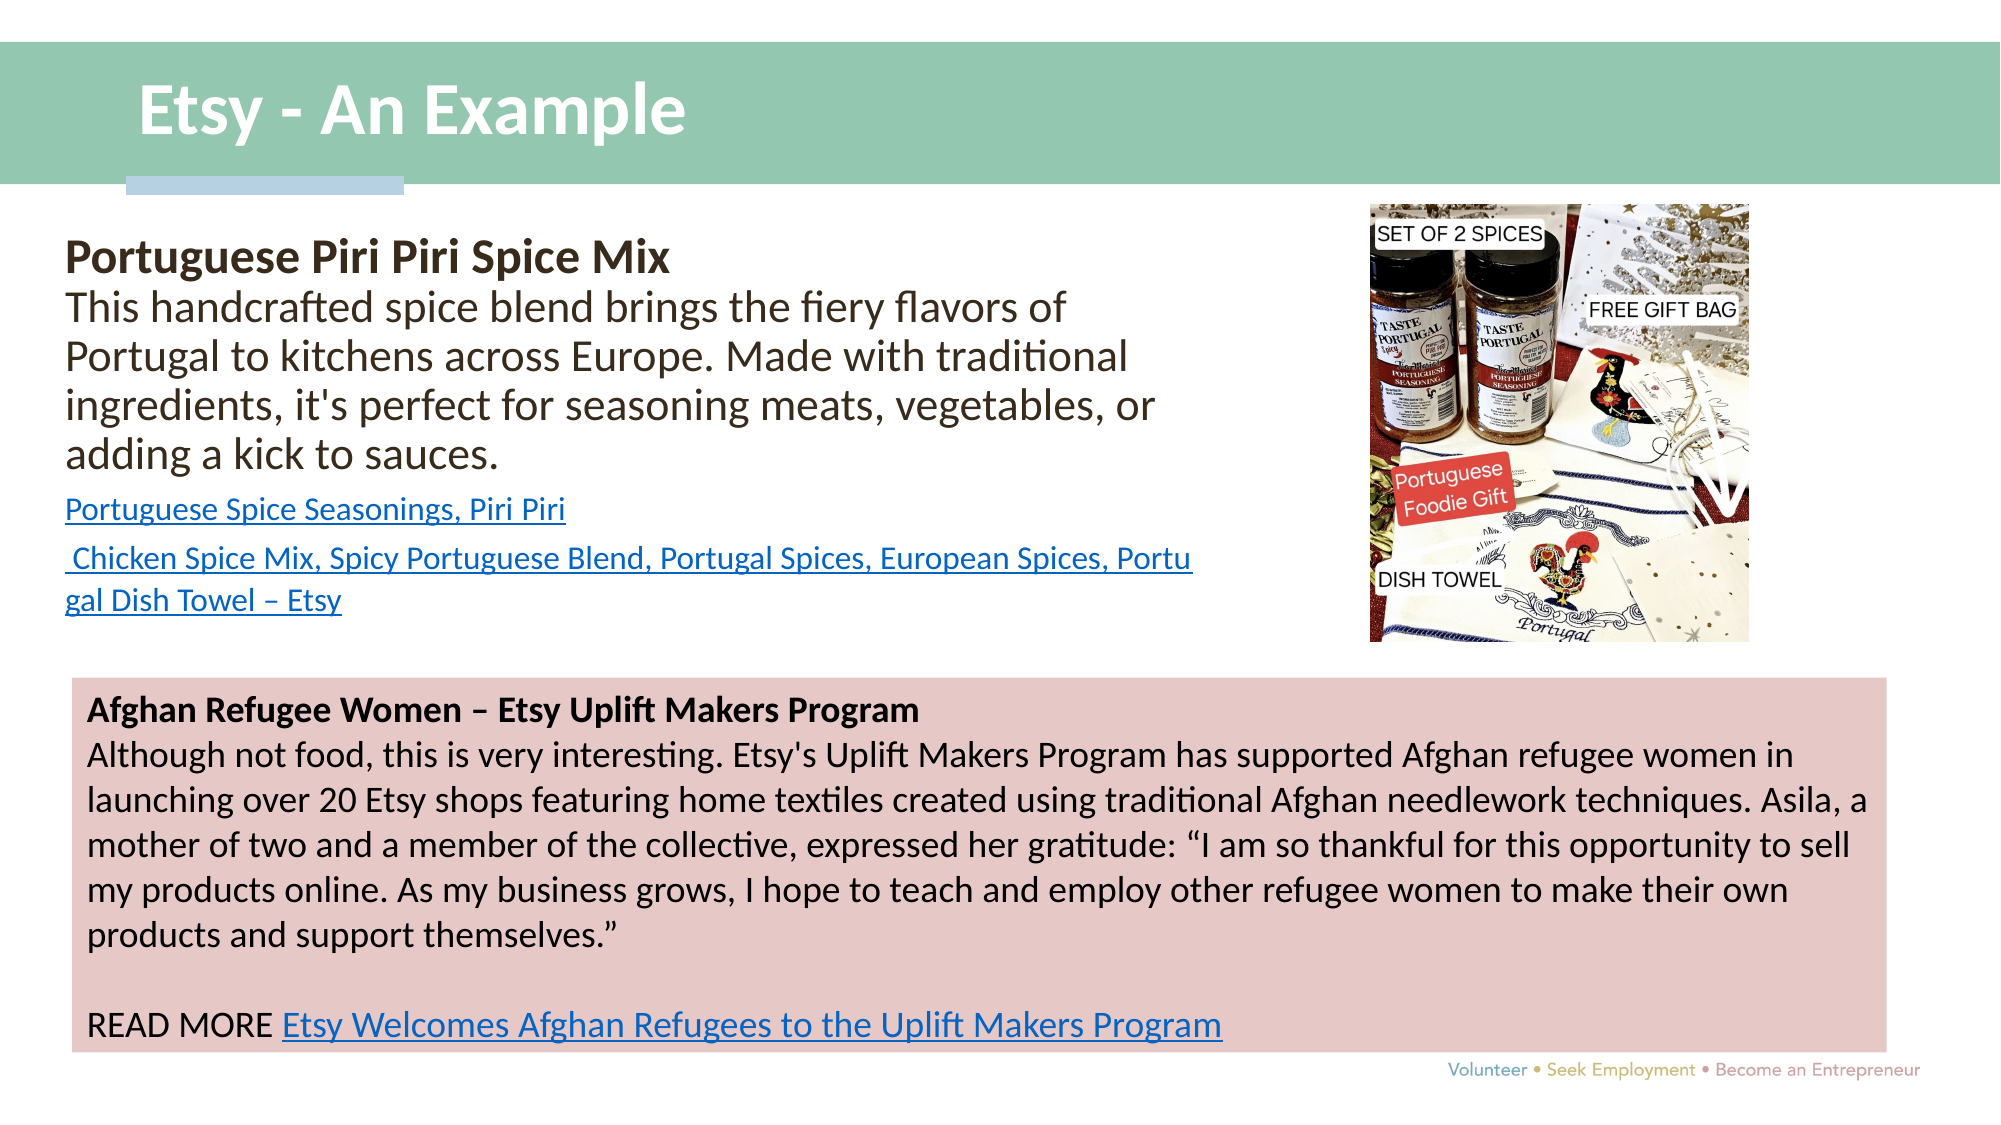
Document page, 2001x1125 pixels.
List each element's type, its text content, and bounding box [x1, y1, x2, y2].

list Etsy - An Example [123, 51, 1913, 170]
picture [1370, 204, 1749, 642]
text_box Portuguese Piri Piri Spice Mix This handcrafted spice blend brings the fiery flavors of Portugal to kitchens across Europe. Made with traditional ingredients, it's perfect for seasoning meats, vegetables, or adding a kick to sauces. Portuguese Spice Seasonings, Piri Piri Chicken Spice Mix, Spicy Portuguese Blend, Portugal Spices, European Spices, Portugal Dish Towel – Etsy READ: How to Sell Spices on Etsy - Marketsy [50, 226, 1209, 668]
picture [1418, 1046, 1971, 1103]
text_box Afghan Refugee Women – Etsy Uplift Makers Program Although not food, this is very interesting. Etsy's Uplift Makers Program has supported Afghan refugee women in launching over 20 Etsy shops featuring home textiles created using traditional Afghan needlework techniques. Asila, a mother of two and a member of the collective, expressed her gratitude: “I am so thankful for this opportunity to sell my products online. As my business grows, I hope to teach and employ other refugee women to make their own products and support themselves.” READ MORE Etsy Welcomes Afghan Refugees to the Uplift Makers Program [72, 677, 1887, 1053]
